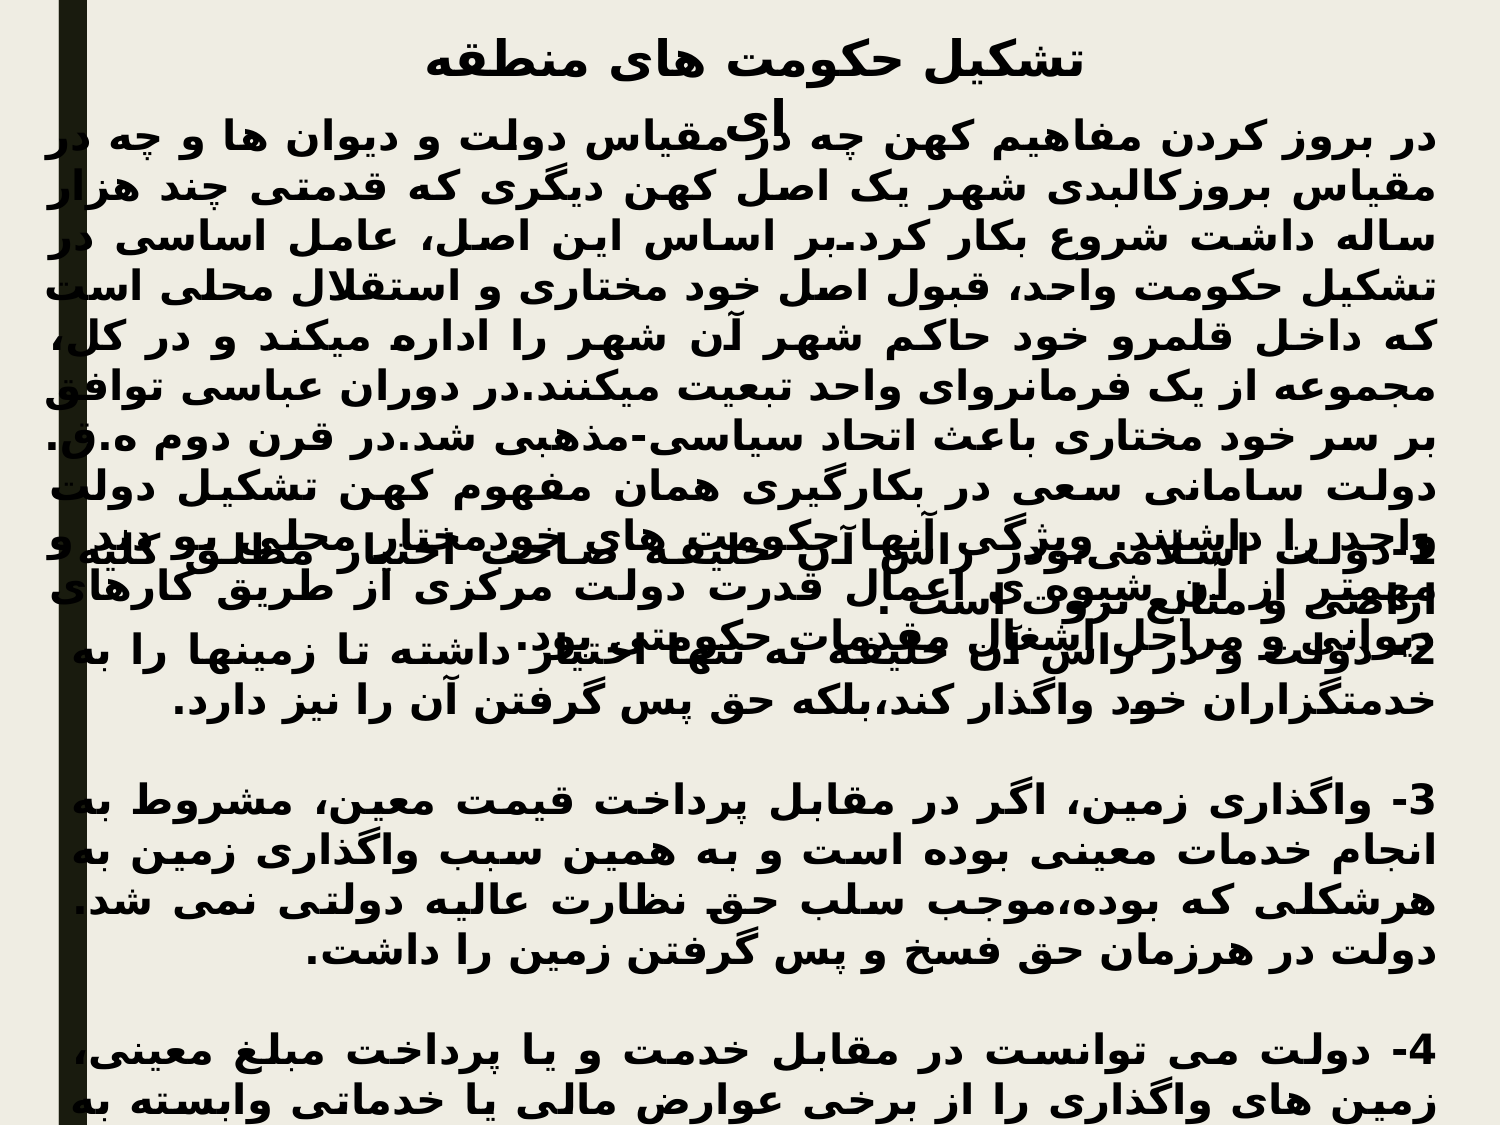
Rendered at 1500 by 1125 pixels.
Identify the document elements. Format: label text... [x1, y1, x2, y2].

text_box 1-دولت اسلامی،ودر راس آن خلیفه صاحب اختیار مطلق کلیه اراضی و منابع ثروت است . 2- دولت و در راس آن خلیفه نه تنها اختیار داشته تا زمینها را به خدمتگزاران خود واگذار کند،بلکه حق پس گرفتن آن را نیز دارد. 3- واگذاری زمین، اگر در مقابل پرداخت قیمت معین، مشروط به انجام خدمات معینی بوده است و به همین سبب واگذاری زمین به هرشکلی که بوده،موجب سلب حق نظارت عالیه دولتی نمی شد. دولت در هرزمان حق فسخ و پس گرفتن زمین را داشت. 4- دولت می توانست در مقابل خدمت و یا پرداخت مبلغ معینی، زمین های واگذاری را از برخی عوارض مالی یا خدماتی وابسته به زمین و همچنین از مالیات یا خراجی که برای زمینهای مزبور مقرر بوده معاف دارد. (حبیبی، 1392، ص57) [53, 515, 1453, 1125]
text_box در بروز کردن مفاهیم کهن چه در مقیاس دولت و دیوان ها و چه در مقیاس بروزکالبدی شهر یک اصل کهن دیگری که قدمتی چند هزار ساله داشت شروع بکار کرد.بر اساس این اصل، عامل اساسی در تشکیل حکومت واحد، قبول اصل خود مختاری و استقلال محلی است که داخل قلمرو خود حاکم شهر آن شهر را اداره میکند و در کل، مجموعه از یک فرمانروای واحد تبعیت میکنند.در دوران عباسی توافق بر سر خود مختاری باعث اتحاد سیاسی-مذهبی شد.در قرن دوم ه.ق. دولت سامانی سعی در بکارگیری همان مفهوم کهن تشکیل دولت واحد را داشتند. ویژگی آنها حکومت های خودمختار محلی بو دند و مهمتر از آن شیوه ی اعمال قدرت دولت مرکزی از طریق کارهای دیوانی و مراحل اشغال مقدمات حکومتی بود. [29, 101, 1453, 717]
text_box تشکیل حکومت های منطقه ای [380, 19, 1131, 101]
